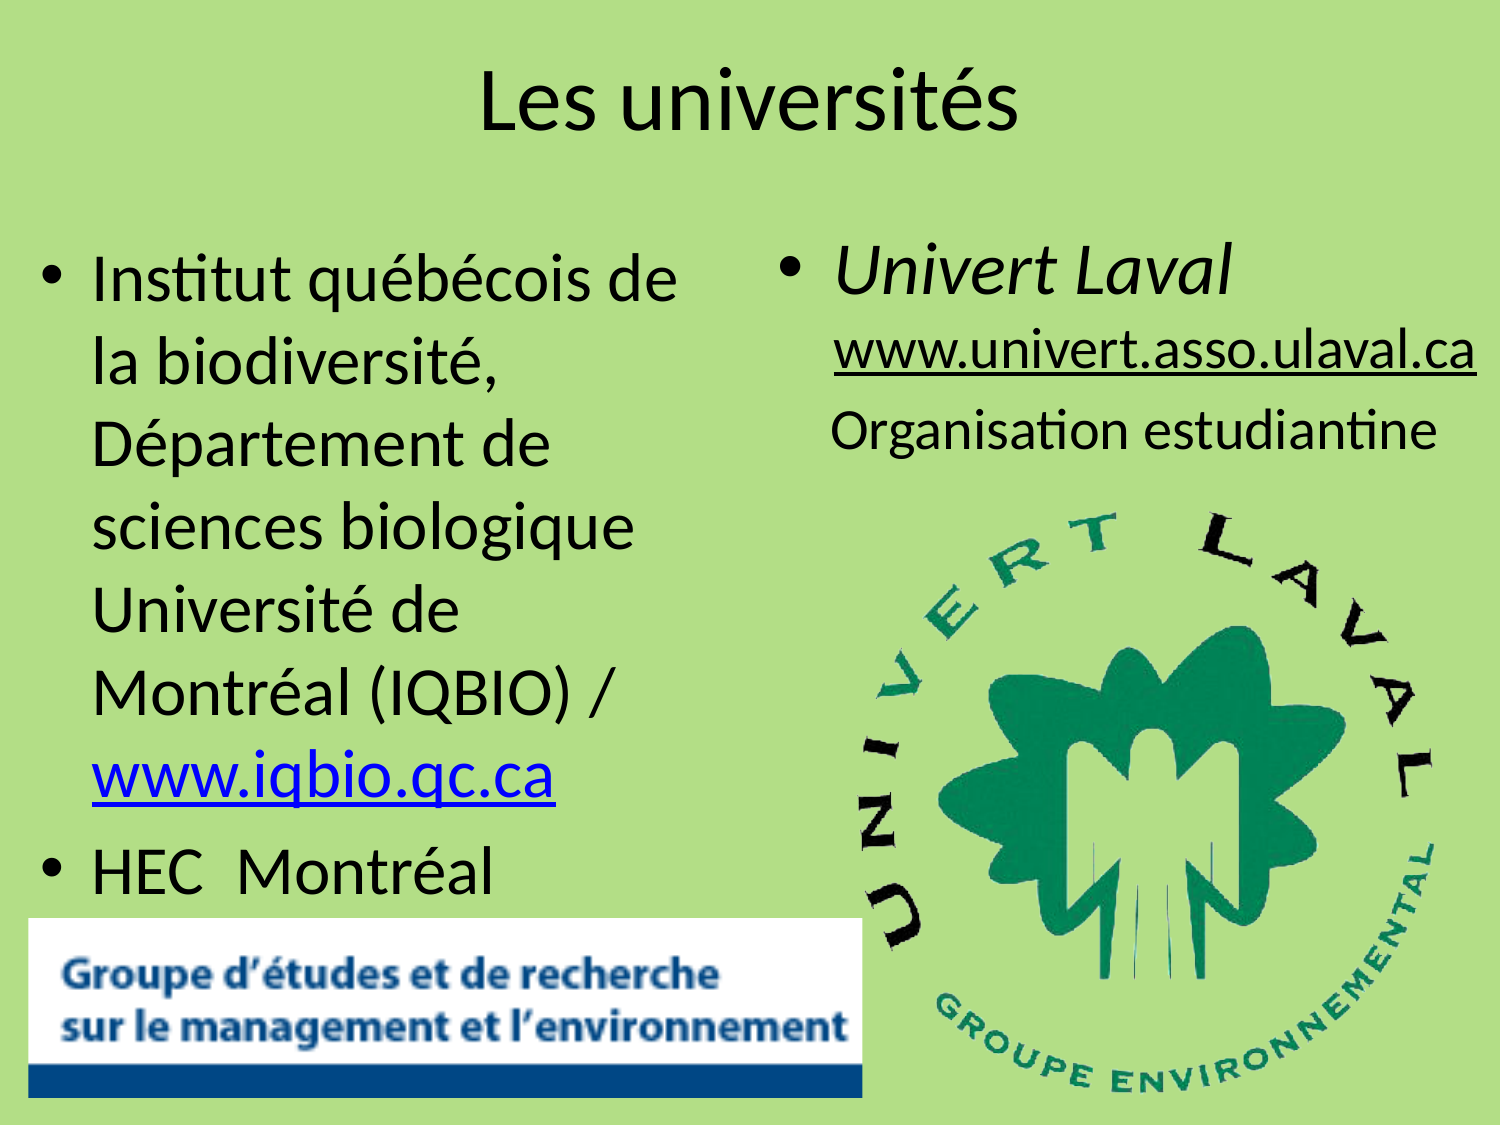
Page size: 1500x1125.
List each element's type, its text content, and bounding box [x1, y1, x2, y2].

picture [28, 474, 1476, 1125]
list Univert Laval www.univert.asso.ulaval.ca Organisation estudiantine [762, 212, 1500, 918]
title Les universités [75, 0, 1425, 188]
list Institut québécois de la biodiversité, Département de sciences biologique Université de Montréal (IQBIO) / www.iqbio.qc.ca HEC Montréal [24, 224, 738, 921]
